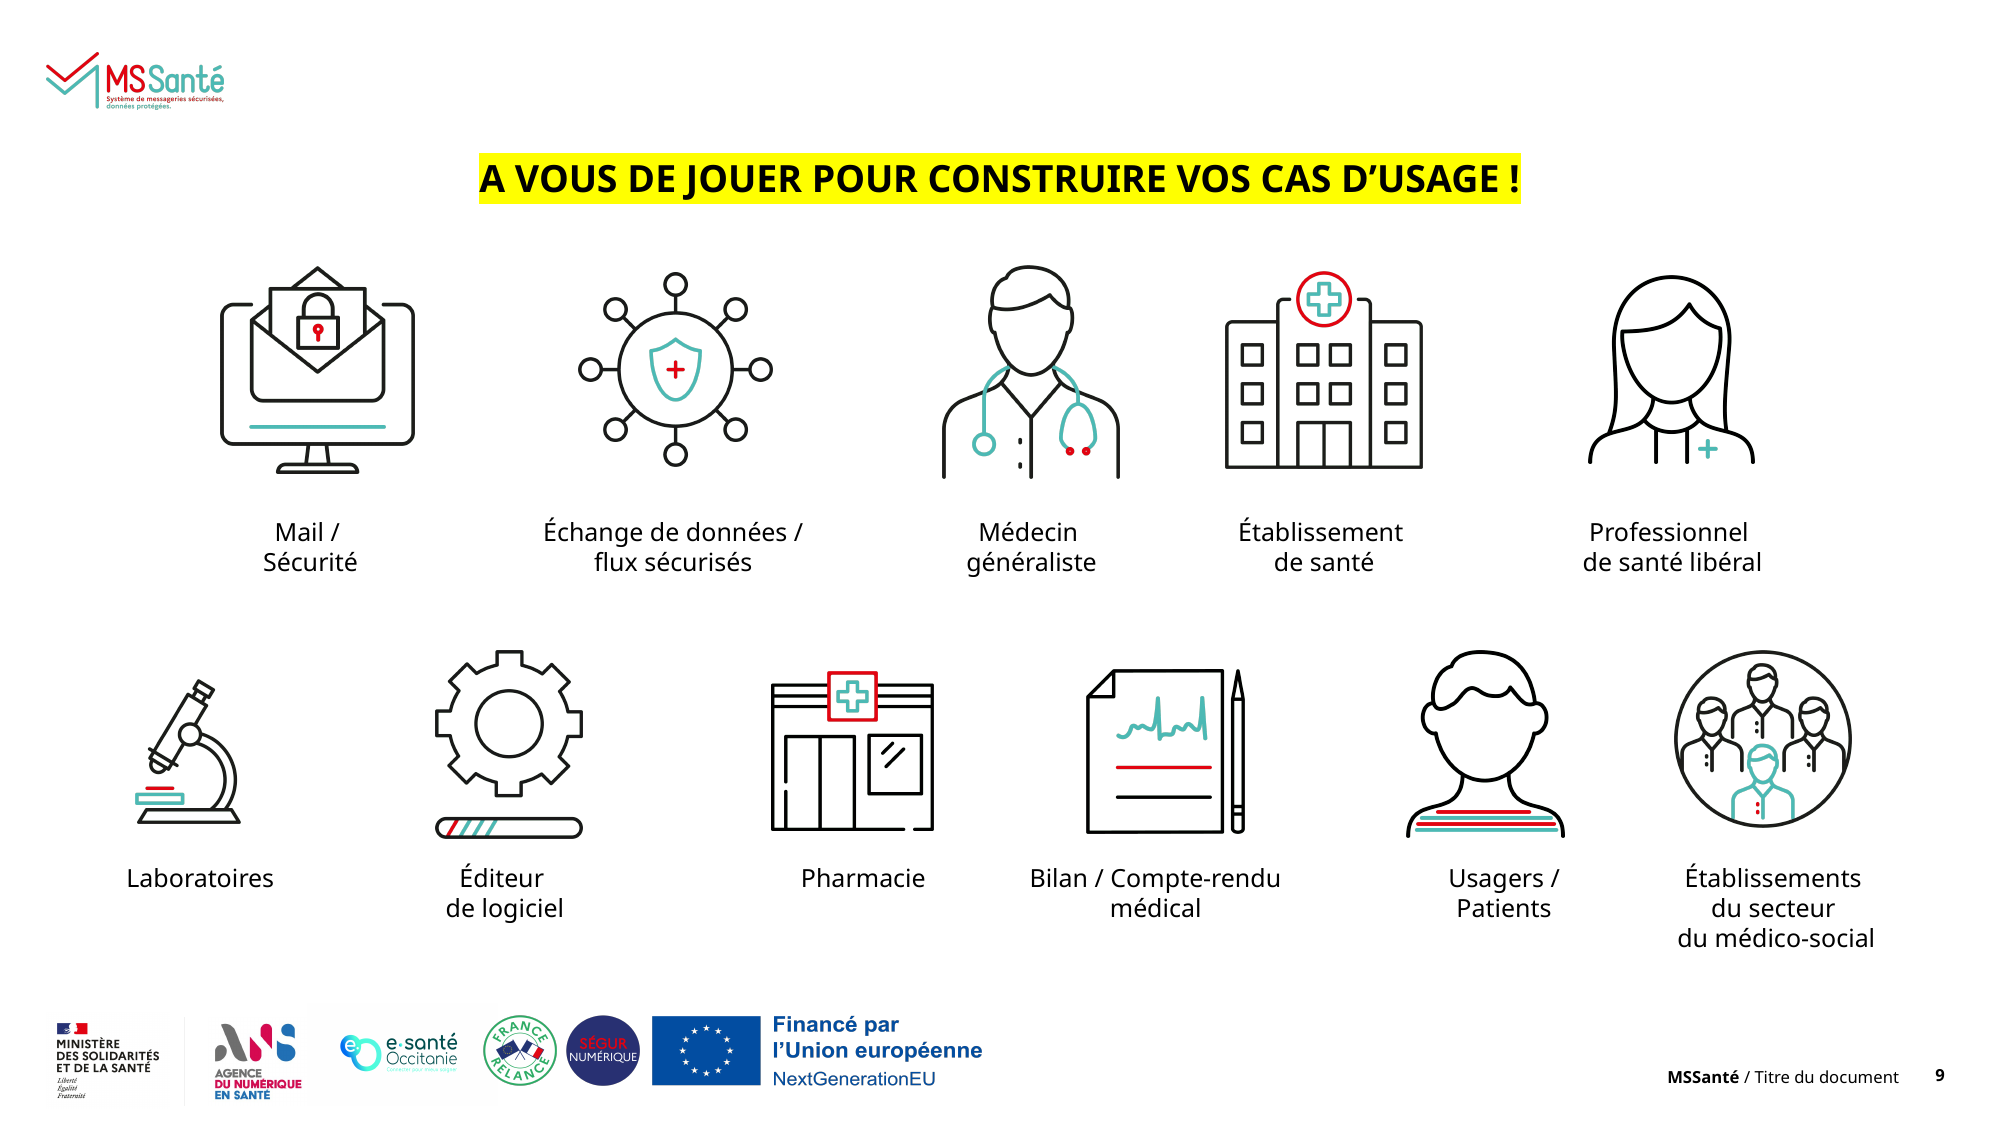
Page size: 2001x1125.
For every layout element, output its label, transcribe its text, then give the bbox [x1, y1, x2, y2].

picture [1674, 650, 1852, 828]
text_box A VOUS DE JOUER POUR CONSTRUIRE VOS CAS D’USAGE ! [0, 147, 2000, 208]
picture [1225, 271, 1423, 469]
text_box Médecin généraliste [863, 508, 1155, 584]
text_box Mail / Sécurité [206, 508, 415, 584]
picture [435, 650, 583, 839]
text_box Échange de données / flux sécurisés [504, 508, 842, 584]
picture [135, 679, 241, 824]
picture [1086, 669, 1245, 834]
text_box Laboratoires [96, 855, 305, 900]
text_box Bilan / Compte-rendu médical [987, 854, 1325, 930]
picture [577, 272, 773, 467]
picture [220, 266, 415, 474]
picture [1406, 650, 1565, 838]
picture [46, 52, 224, 110]
picture [46, 1012, 170, 1109]
text_box Pharmacie [695, 855, 987, 900]
picture [771, 671, 934, 831]
text_box Usagers / Patients [1335, 854, 1673, 930]
text_box Professionnel de santé libéral [1504, 508, 1841, 584]
text_box Établissements du secteur du médico-social [1608, 855, 1945, 960]
picture [942, 265, 1120, 480]
picture [1588, 275, 1755, 465]
text_box Éditeur de logiciel [336, 854, 674, 930]
text_box Établissement de santé [1155, 508, 1493, 584]
picture [208, 1003, 983, 1106]
